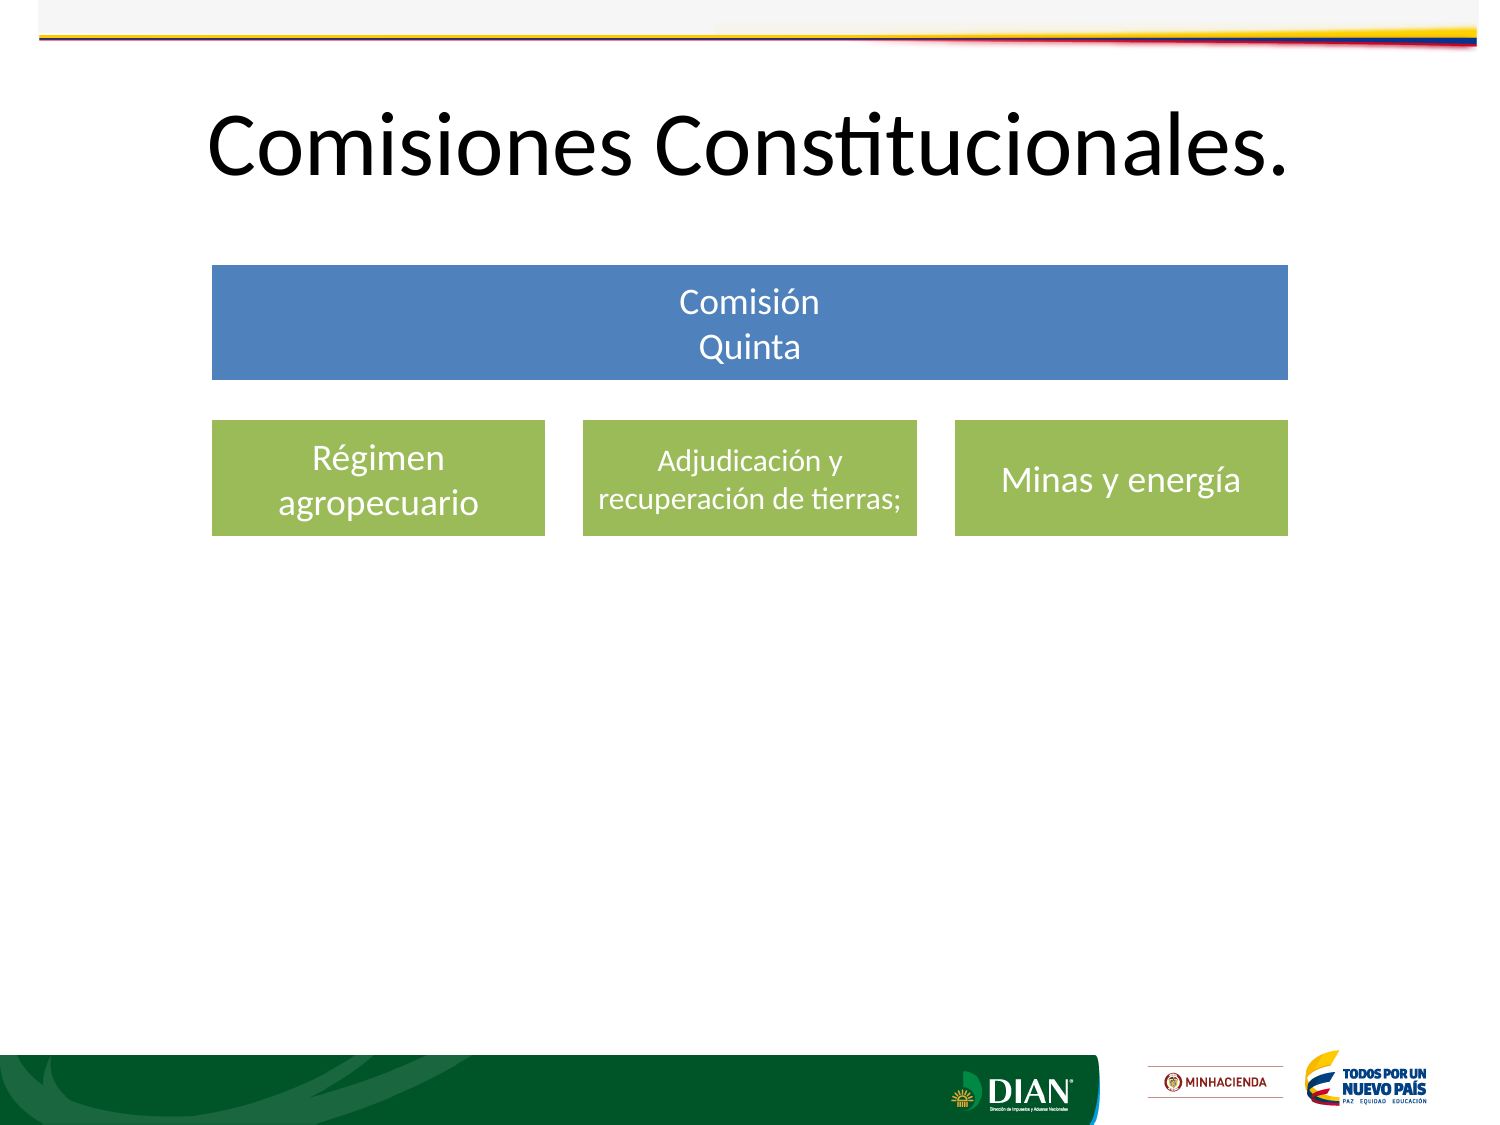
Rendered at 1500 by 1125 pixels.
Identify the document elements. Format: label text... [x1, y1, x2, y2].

picture [0, 0, 1500, 1125]
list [74, 262, 1426, 1006]
title Comisiones Constitucionales. [75, 45, 1425, 233]
